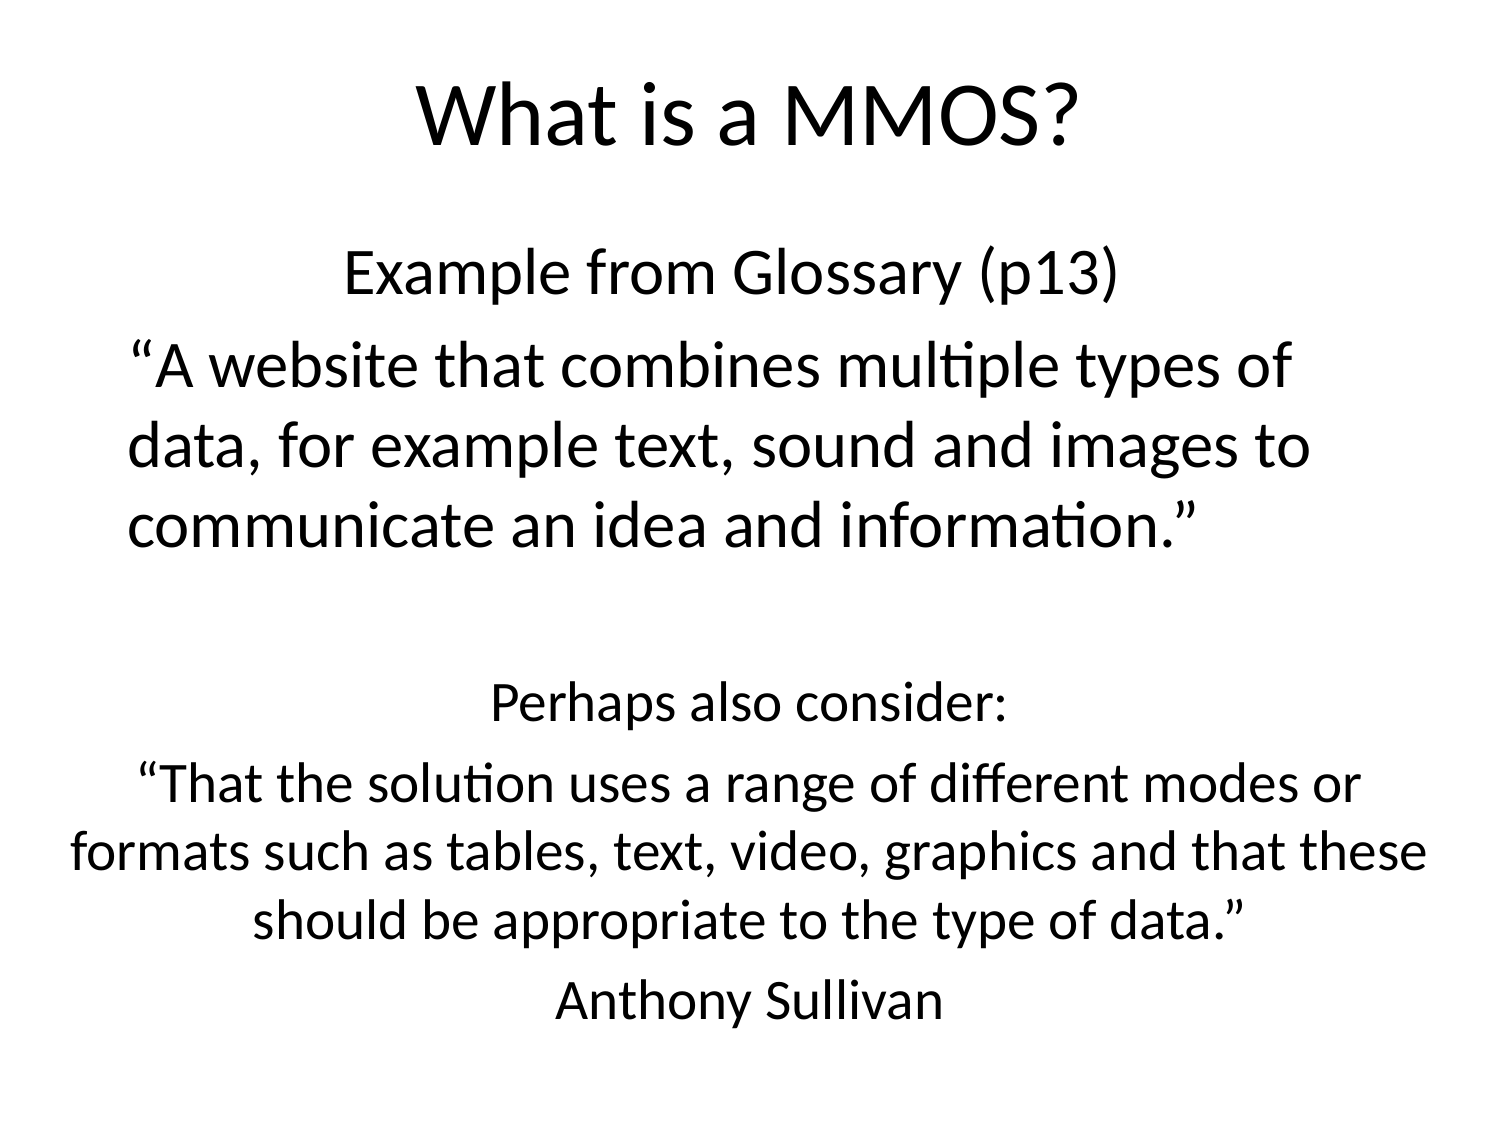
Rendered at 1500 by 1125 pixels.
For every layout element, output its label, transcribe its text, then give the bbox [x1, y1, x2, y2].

title What is a MMOS? [75, 45, 1425, 173]
text_box Perhaps also consider: “That the solution uses a range of different modes or formats such as tables, text, video, graphics and that these should be appropriate to the type of data.” Anthony Sullivan [53, 656, 1447, 1044]
text_box Example from Glossary (p13) “A website that combines multiple types of data, for example text, sound and images to communicate an idea and information.” [112, 219, 1353, 607]
